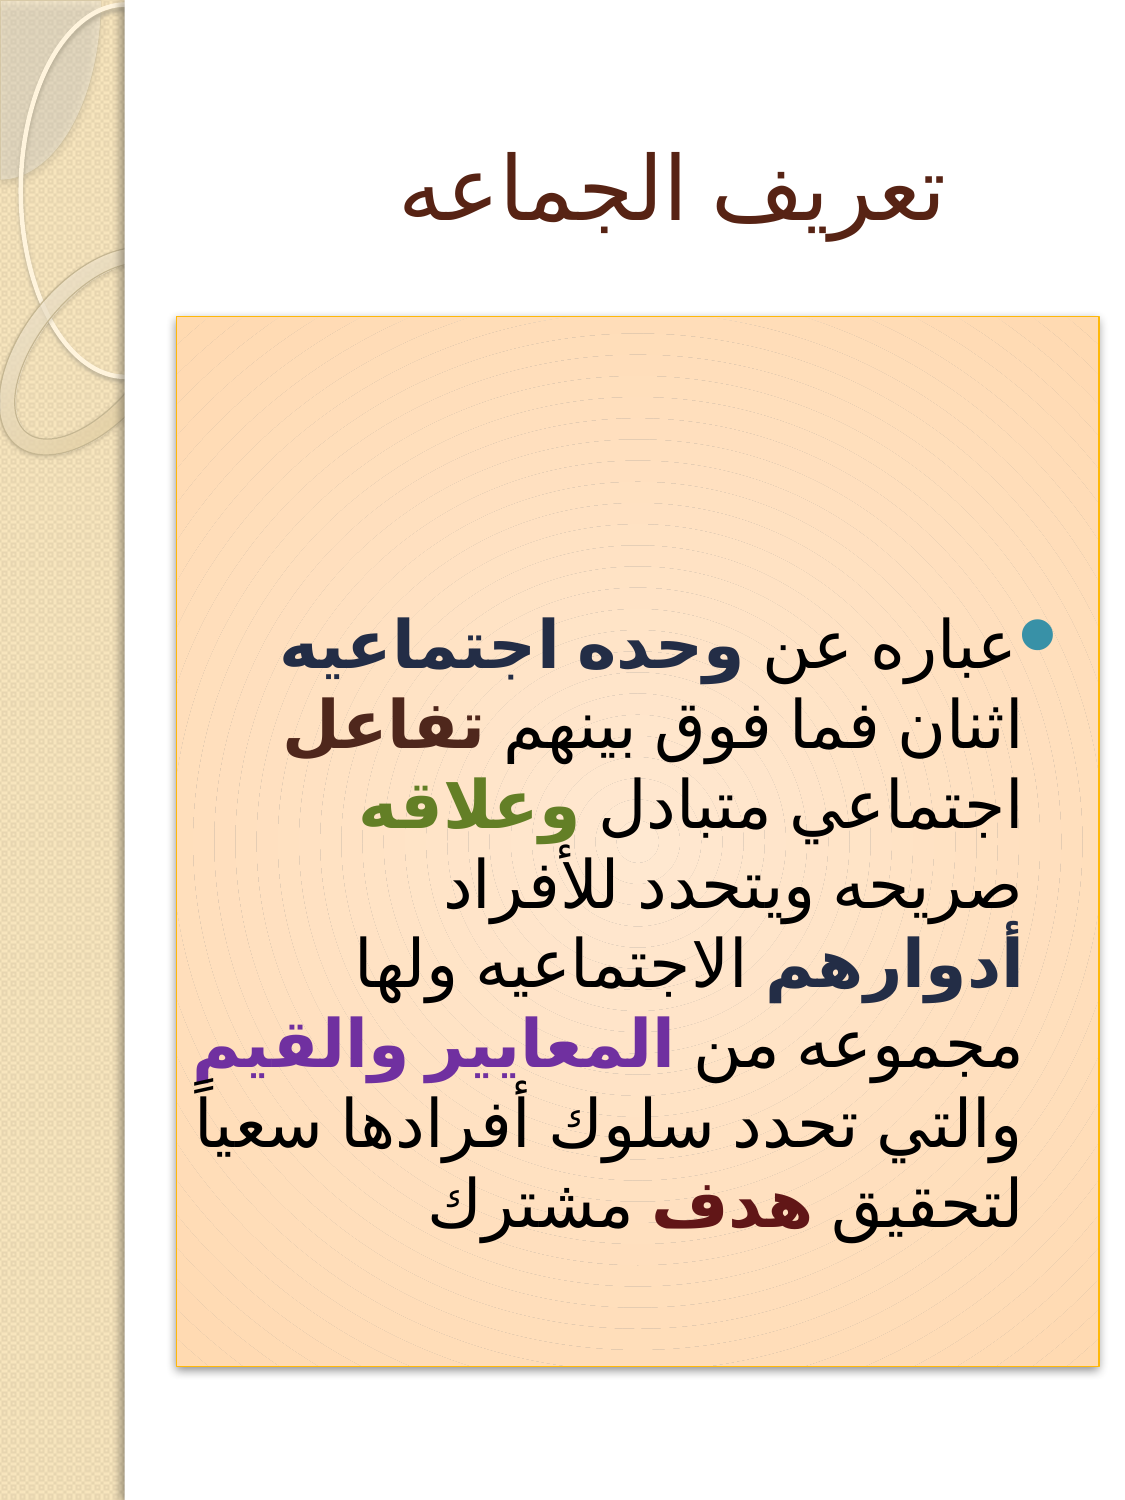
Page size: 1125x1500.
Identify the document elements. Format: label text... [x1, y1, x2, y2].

list عباره عن وحده اجتماعيه اثنان فما فوق بينهم تفاعل اجتماعي متبادل وعلاقه صريحه ويتحدد للأفراد أدوارهم الاجتماعيه ولها مجموعه من المعايير والقيم والتي تحدد سلوك أفرادها سعياً لتحقيق هدف مشترك [176, 316, 1100, 1367]
title تعريف الجماعه [176, 60, 1100, 310]
